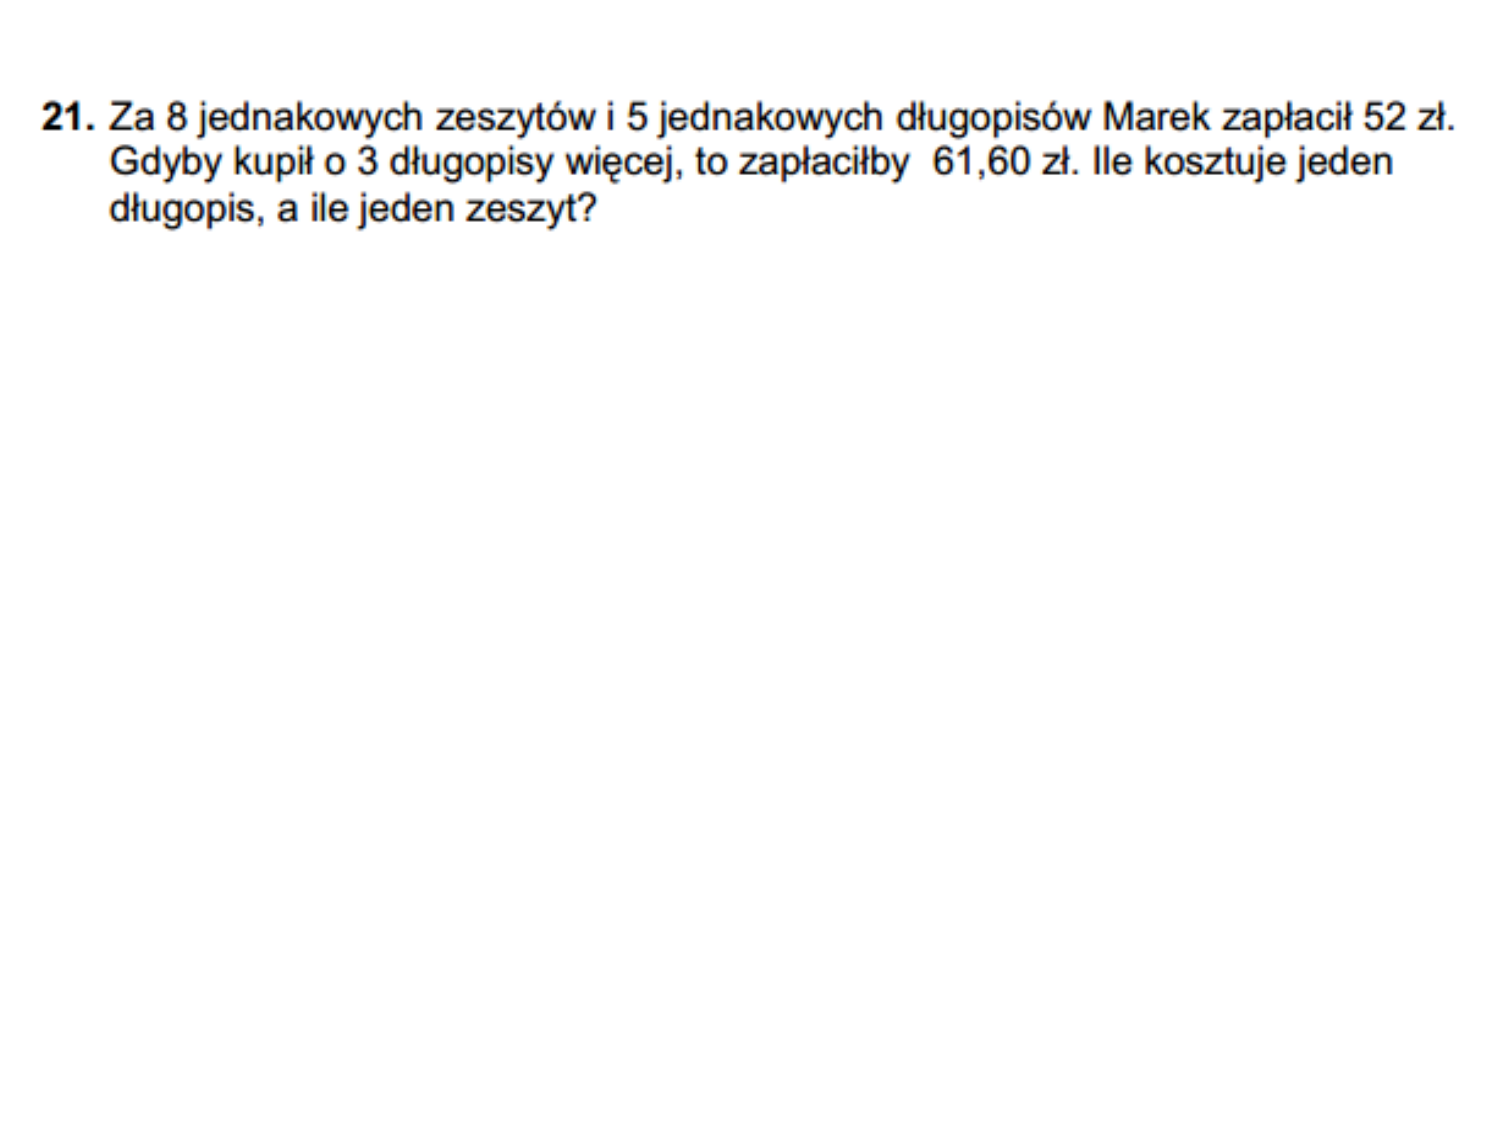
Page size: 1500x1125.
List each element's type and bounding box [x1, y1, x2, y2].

picture [0, 74, 1486, 244]
